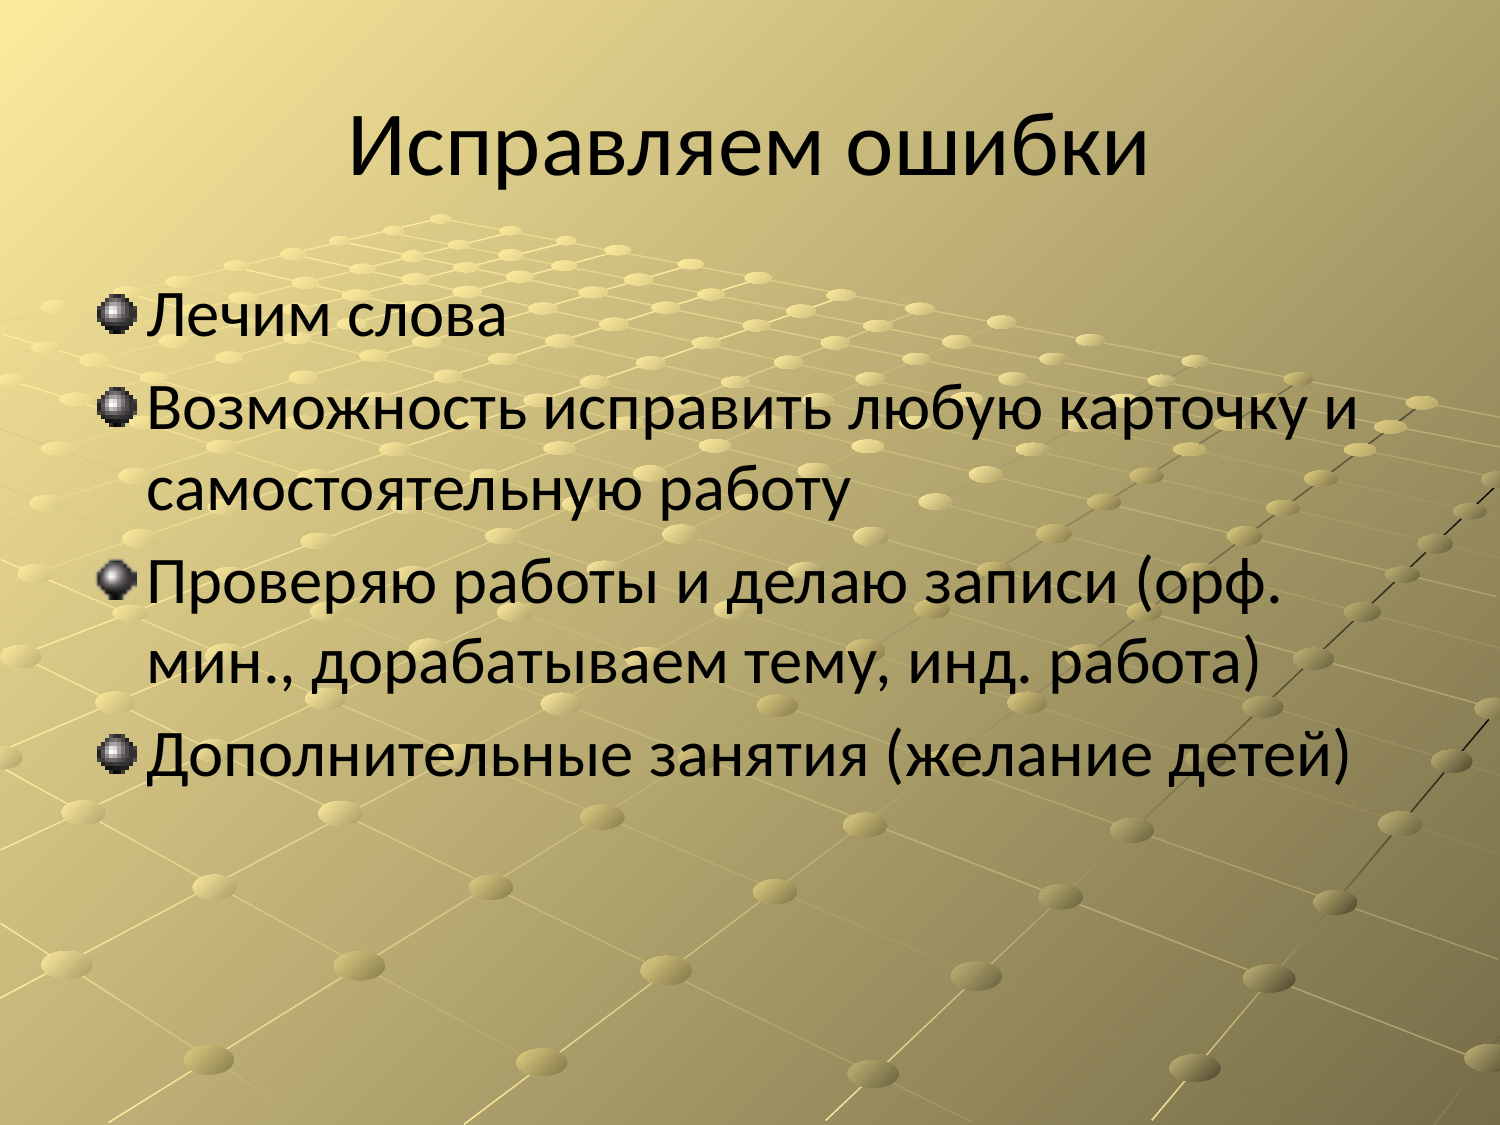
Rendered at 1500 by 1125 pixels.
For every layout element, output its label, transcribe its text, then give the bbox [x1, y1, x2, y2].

list Лечим слова Возможность исправить любую карточку и самостоятельную работу Проверяю работы и делаю записи (орф. мин., дорабатываем тему, инд. работа) Дополнительные занятия (желание детей) [74, 262, 1426, 1007]
picture [90, 379, 137, 427]
picture [90, 726, 137, 774]
title Исправляем ошибки [74, 44, 1426, 233]
picture [90, 286, 137, 334]
picture [90, 553, 137, 600]
